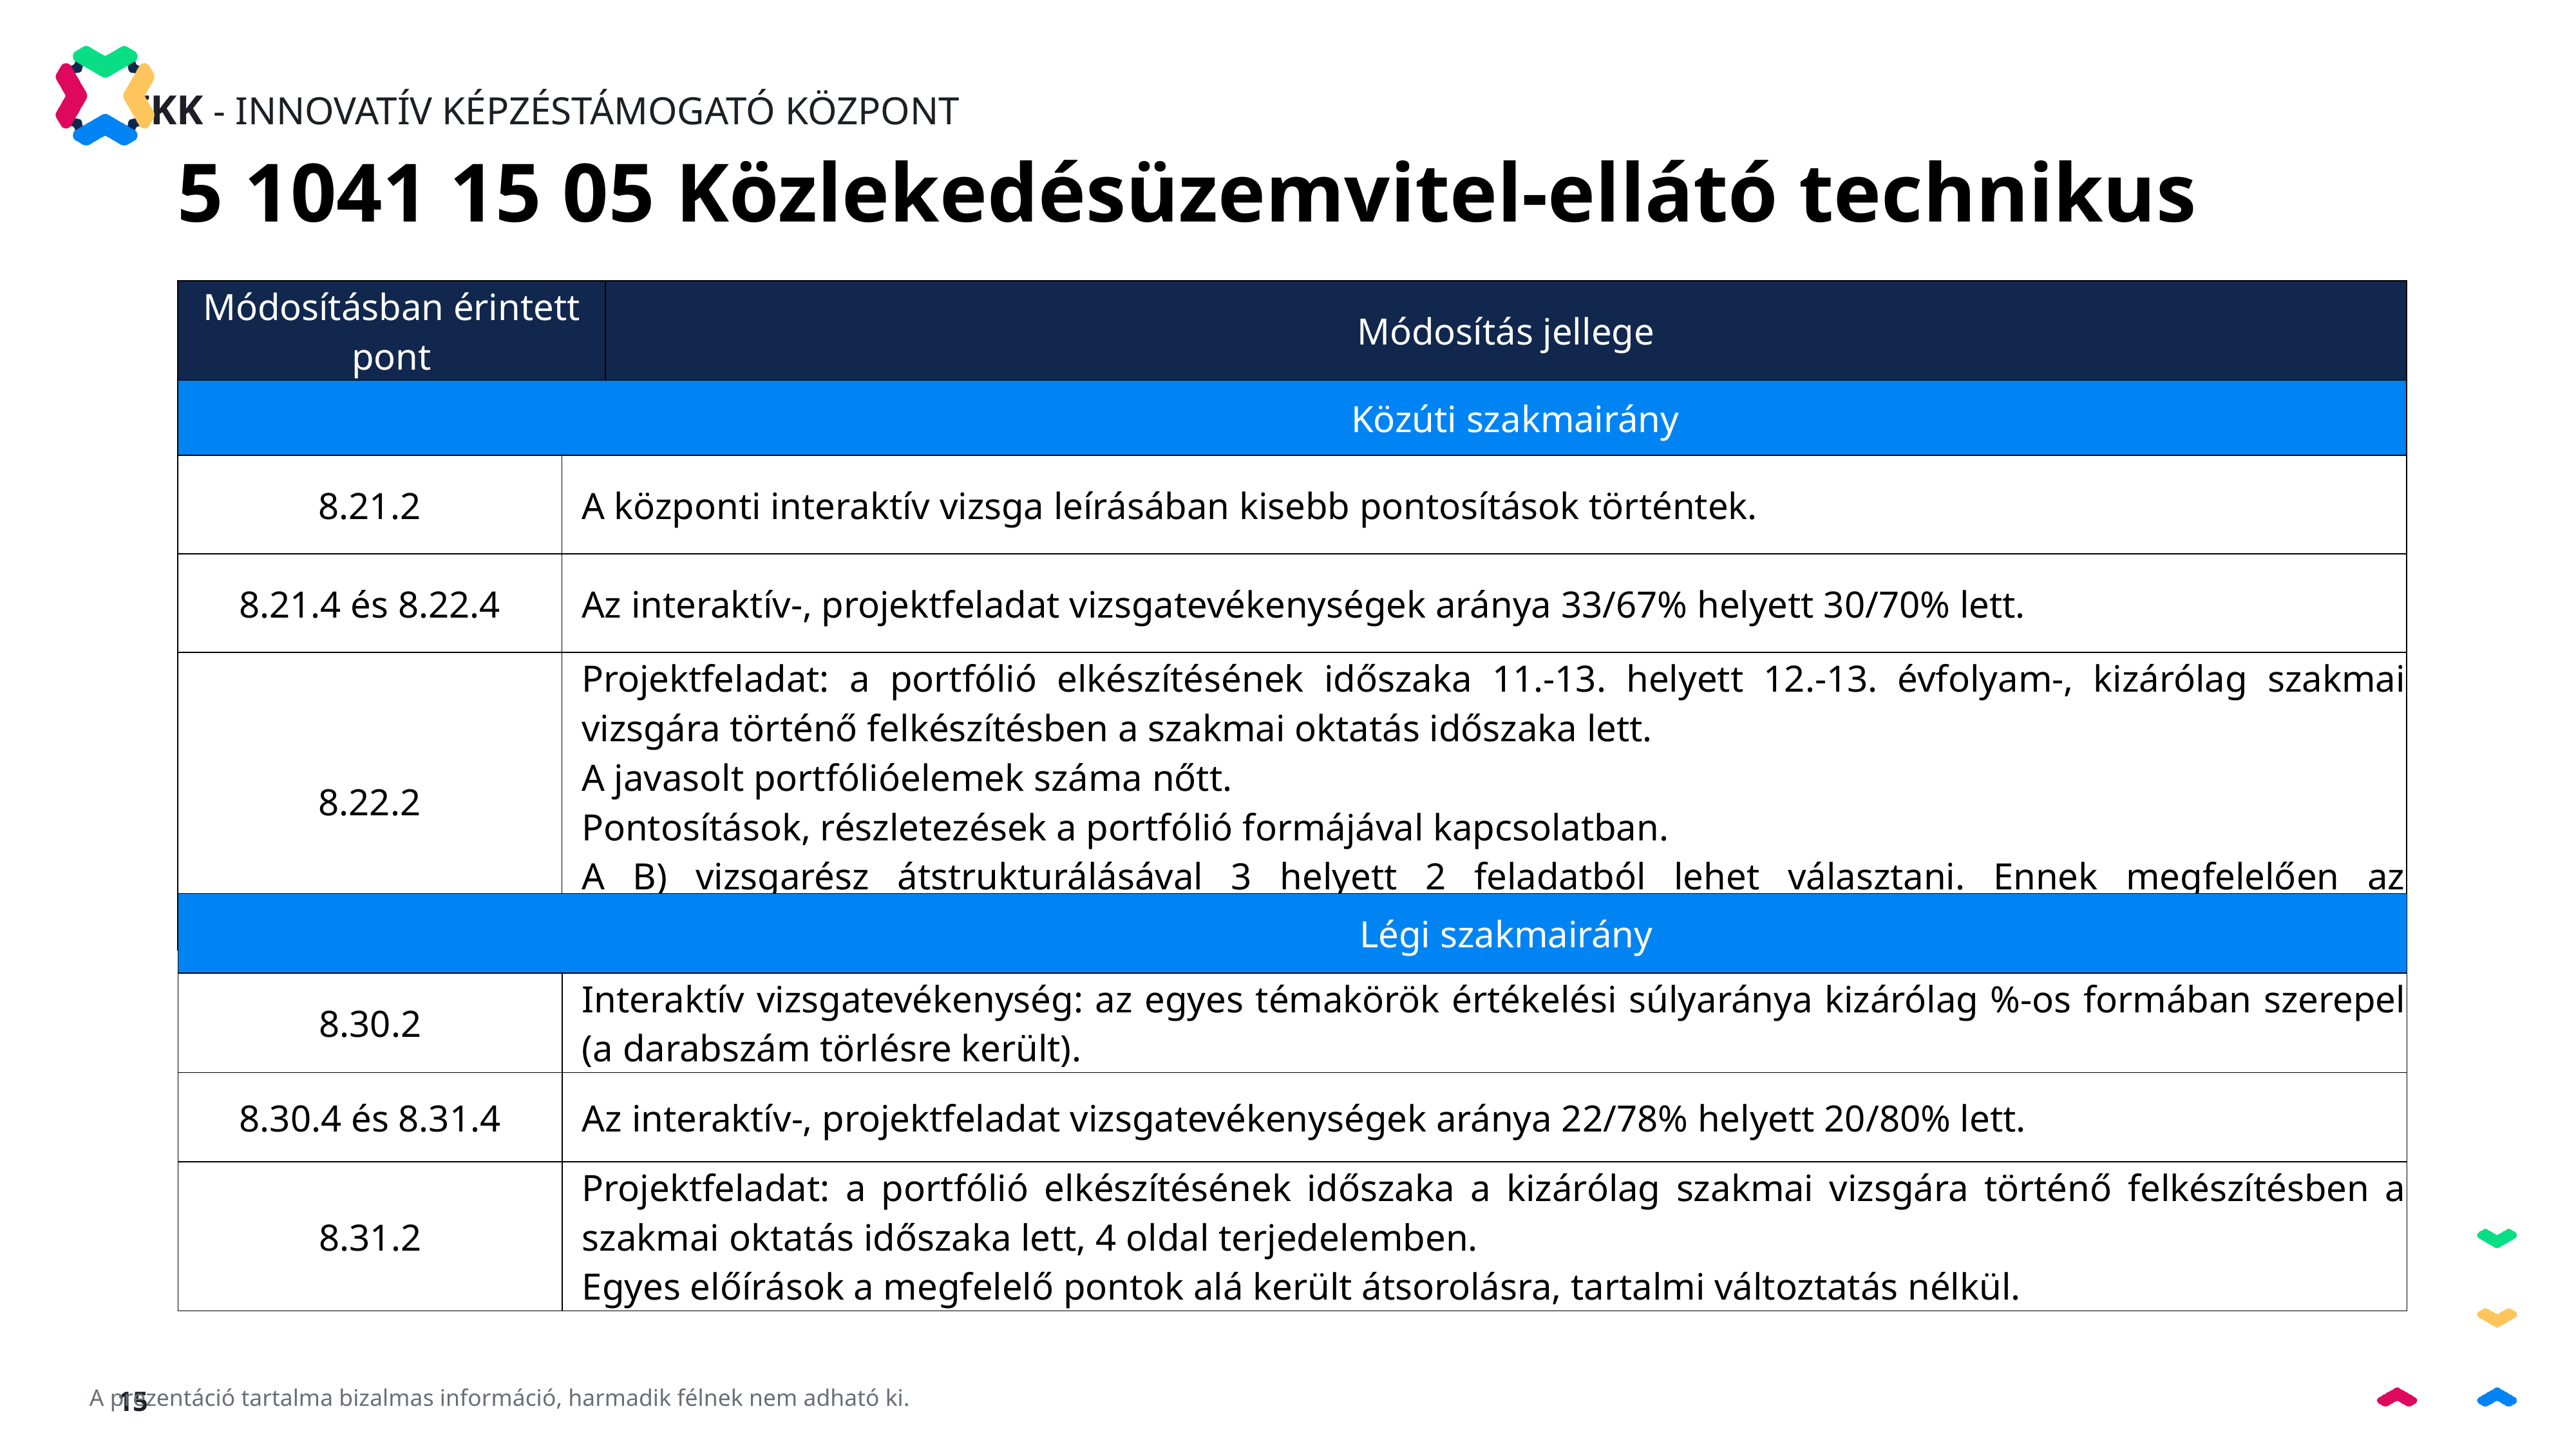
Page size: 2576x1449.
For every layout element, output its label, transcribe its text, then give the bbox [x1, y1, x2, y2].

table_cell 8.31.2 [178, 1162, 562, 1311]
table_cell 8.21.2 [178, 456, 562, 553]
table_cell 8.30.2 [178, 974, 562, 1072]
table_cell 8.30.4 és 8.31.4 [178, 1073, 562, 1161]
table_cell Projektfeladat: a portfólió elkészítésének időszaka a kizárólag szakmai vizsgára történő felkészítésben a szakmai oktatás időszaka lett, 4 oldal terjedelemben. Egyes előírások a megfelelő pontok alá került átsorolásra, tartalmi változtatás nélkül. [563, 1162, 2407, 1311]
table_header Módosítás jellege [606, 281, 2406, 380]
table_cell 8.21.4 és 8.22.4 [178, 554, 562, 652]
picture [55, 46, 155, 146]
table_header Módosításban érintett pont [178, 281, 605, 380]
table_cell 8.22.2 [178, 653, 562, 893]
list 5 1041 15 05 Közlekedésüzemvitel-ellátó technikus [177, 141, 2295, 223]
table_cell Interaktív vizsgatevékenység: az egyes témakörök értékelési súlyaránya kizárólag %-os formában szerepel (a darabszám törlésre került). [563, 974, 2407, 1072]
table_cell A központi interaktív vizsga leírásában kisebb pontosítások történtek. [562, 456, 2406, 553]
table_cell Projektfeladat: a portfólió elkészítésének időszaka 11.-13. helyett 12.-13. évfolyam-, kizárólag szakmai vizsgára történő felkészítésben a szakmai oktatás időszaka lett. A javasolt portfólióelemek száma nőtt. Pontosítások, részletezések a portfólió formájával kapcsolatban. A B) vizsgarész átstrukturálásával 3 helyett 2 feladatból lehet választani. Ennek megfelelően az értékelésben is kisebb változtatás történt. [562, 653, 2406, 893]
picture [2377, 1229, 2517, 1406]
table_cell Az interaktív-, projektfeladat vizsgatevékenységek aránya 22/78% helyett 20/80% lett. [563, 1073, 2407, 1161]
table_header Légi szakmairány [178, 894, 2407, 972]
table_cell Közúti szakmairány [178, 381, 2406, 455]
table_cell Az interaktív-, projektfeladat vizsgatevékenységek aránya 33/67% helyett 30/70% lett. [562, 554, 2406, 652]
